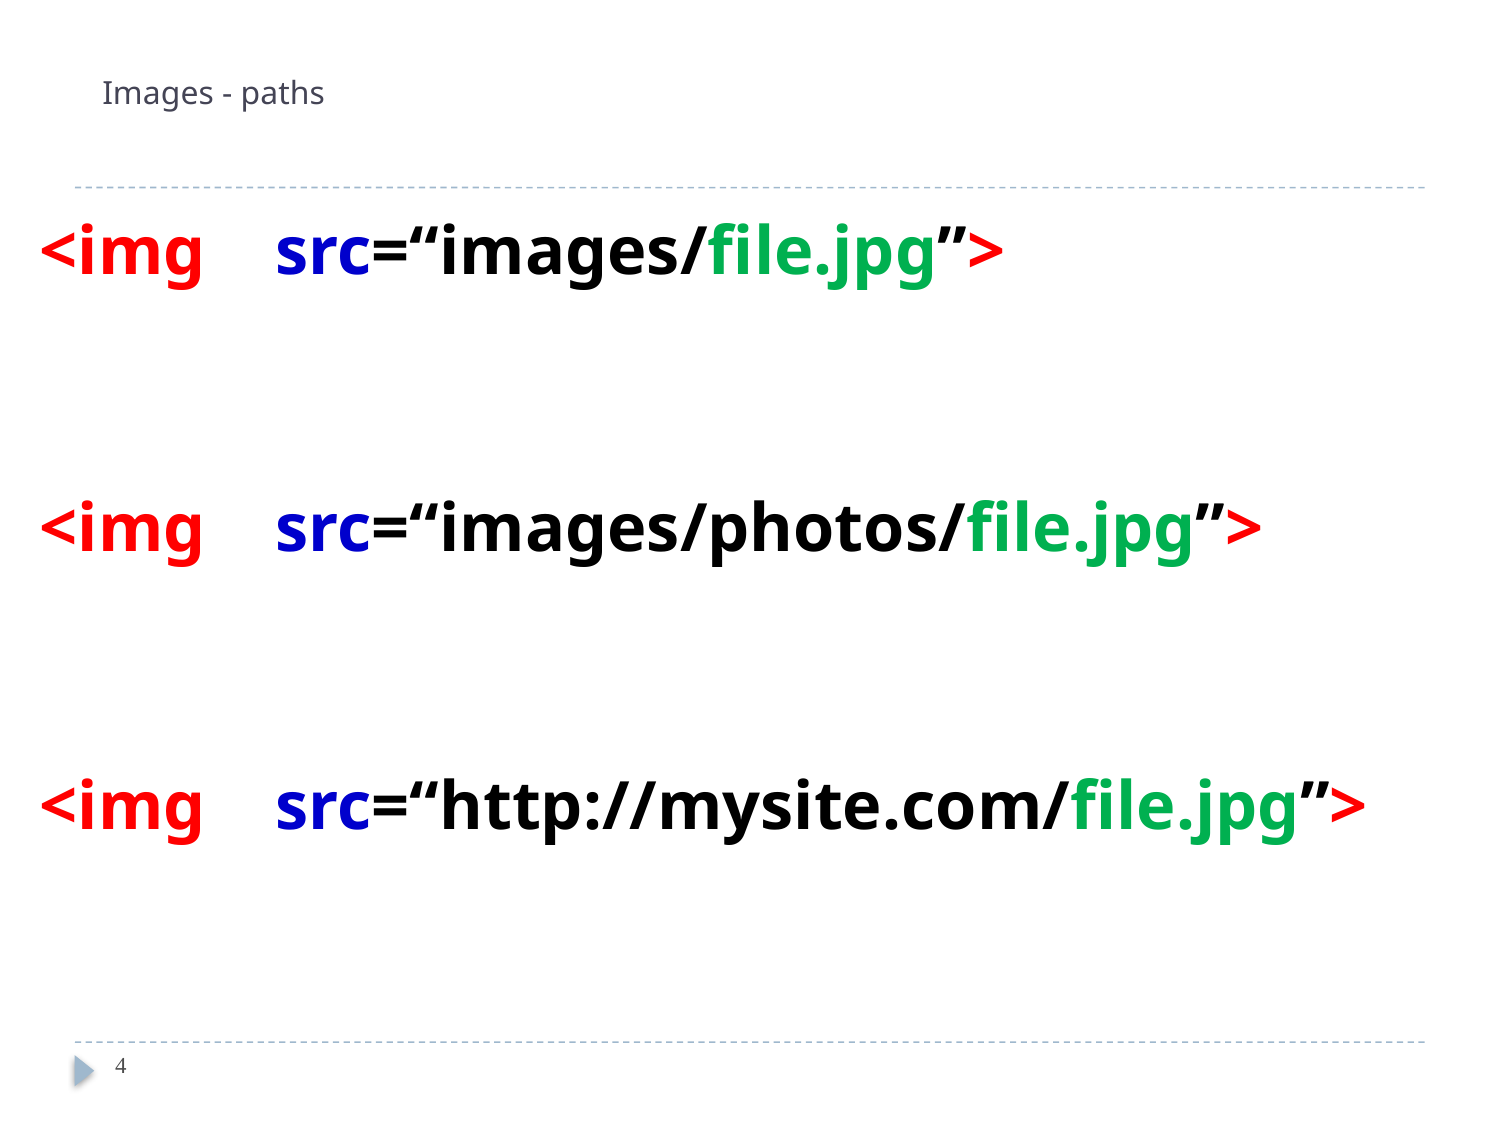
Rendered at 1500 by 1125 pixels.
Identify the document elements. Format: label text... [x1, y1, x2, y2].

title Images - paths [87, 24, 1299, 118]
list <img src=“images/file.jpg”> <img src=“images/photos/file.jpg”> <img src=“http://mysite.com/file.jpg”> [24, 200, 1438, 975]
slide_number 4 [100, 1042, 426, 1103]
